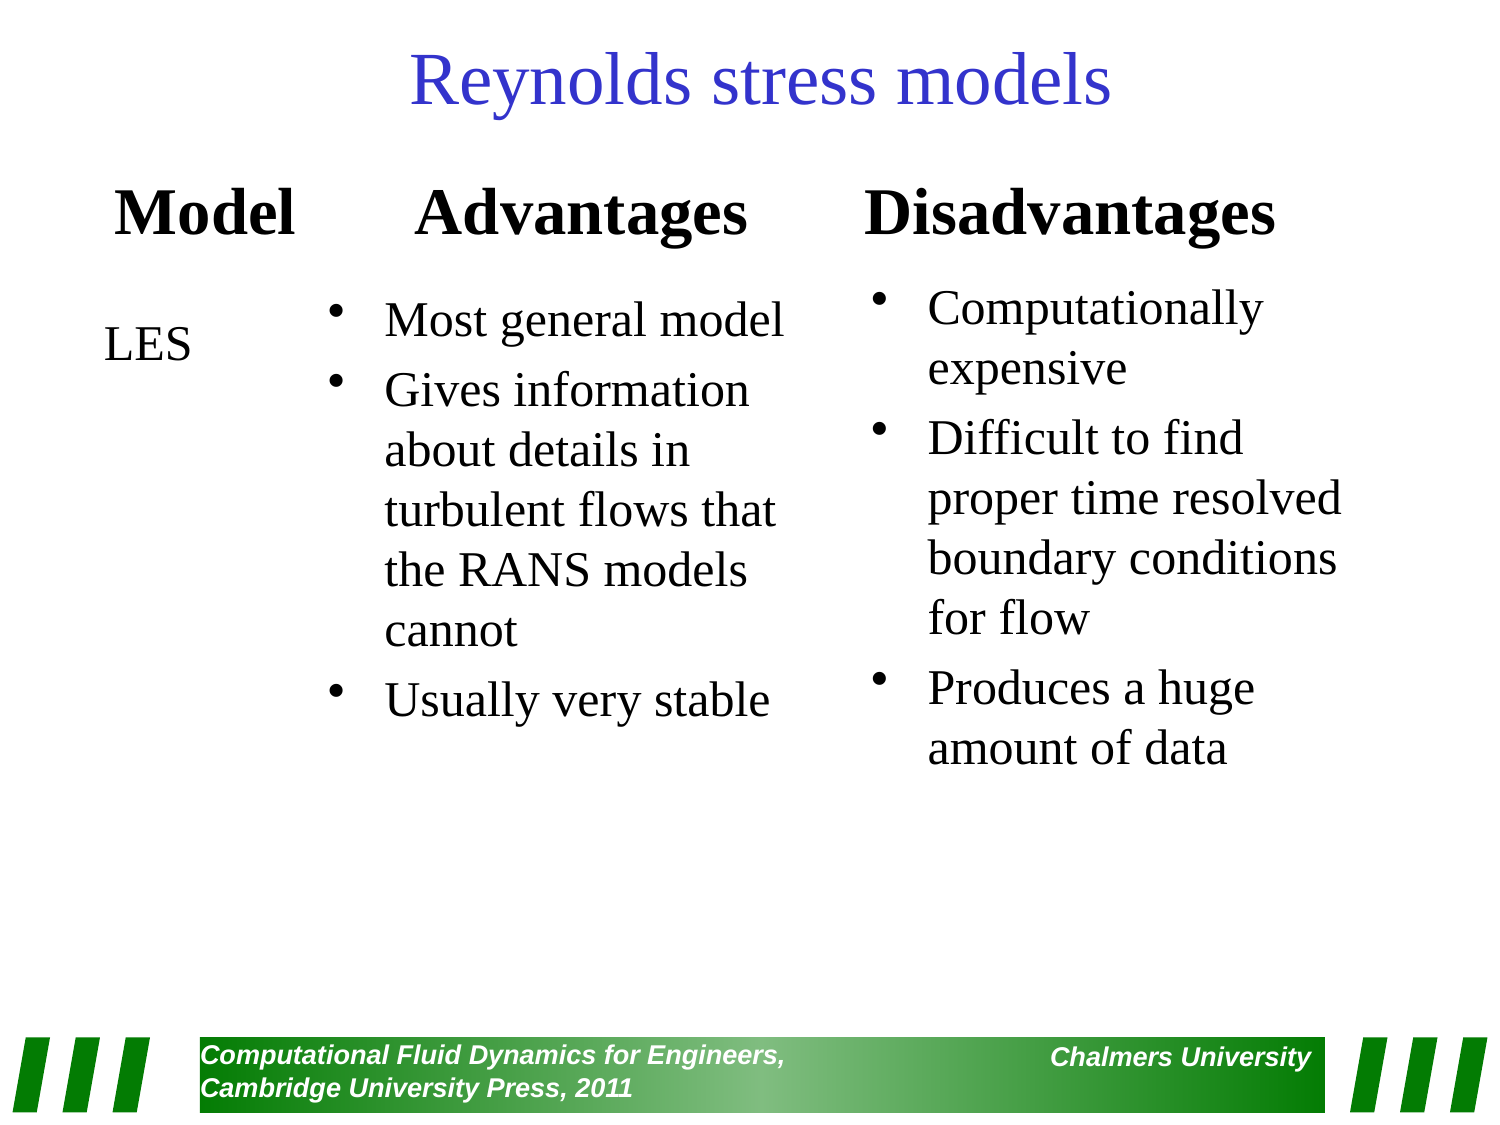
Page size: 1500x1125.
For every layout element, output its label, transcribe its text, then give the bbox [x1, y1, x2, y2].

list Computationally expensive Difficult to find proper time resolved boundary conditions for flow Produces a huge amount of data [855, 266, 1387, 1024]
text_box LES [89, 302, 208, 378]
list Most general model Gives information about details in turbulent flows that the RANS models cannot Usually very stable [312, 278, 856, 1036]
text_box Model Advantages Disadvantages [100, 160, 1292, 256]
title Reynolds stress models [123, 0, 1400, 150]
